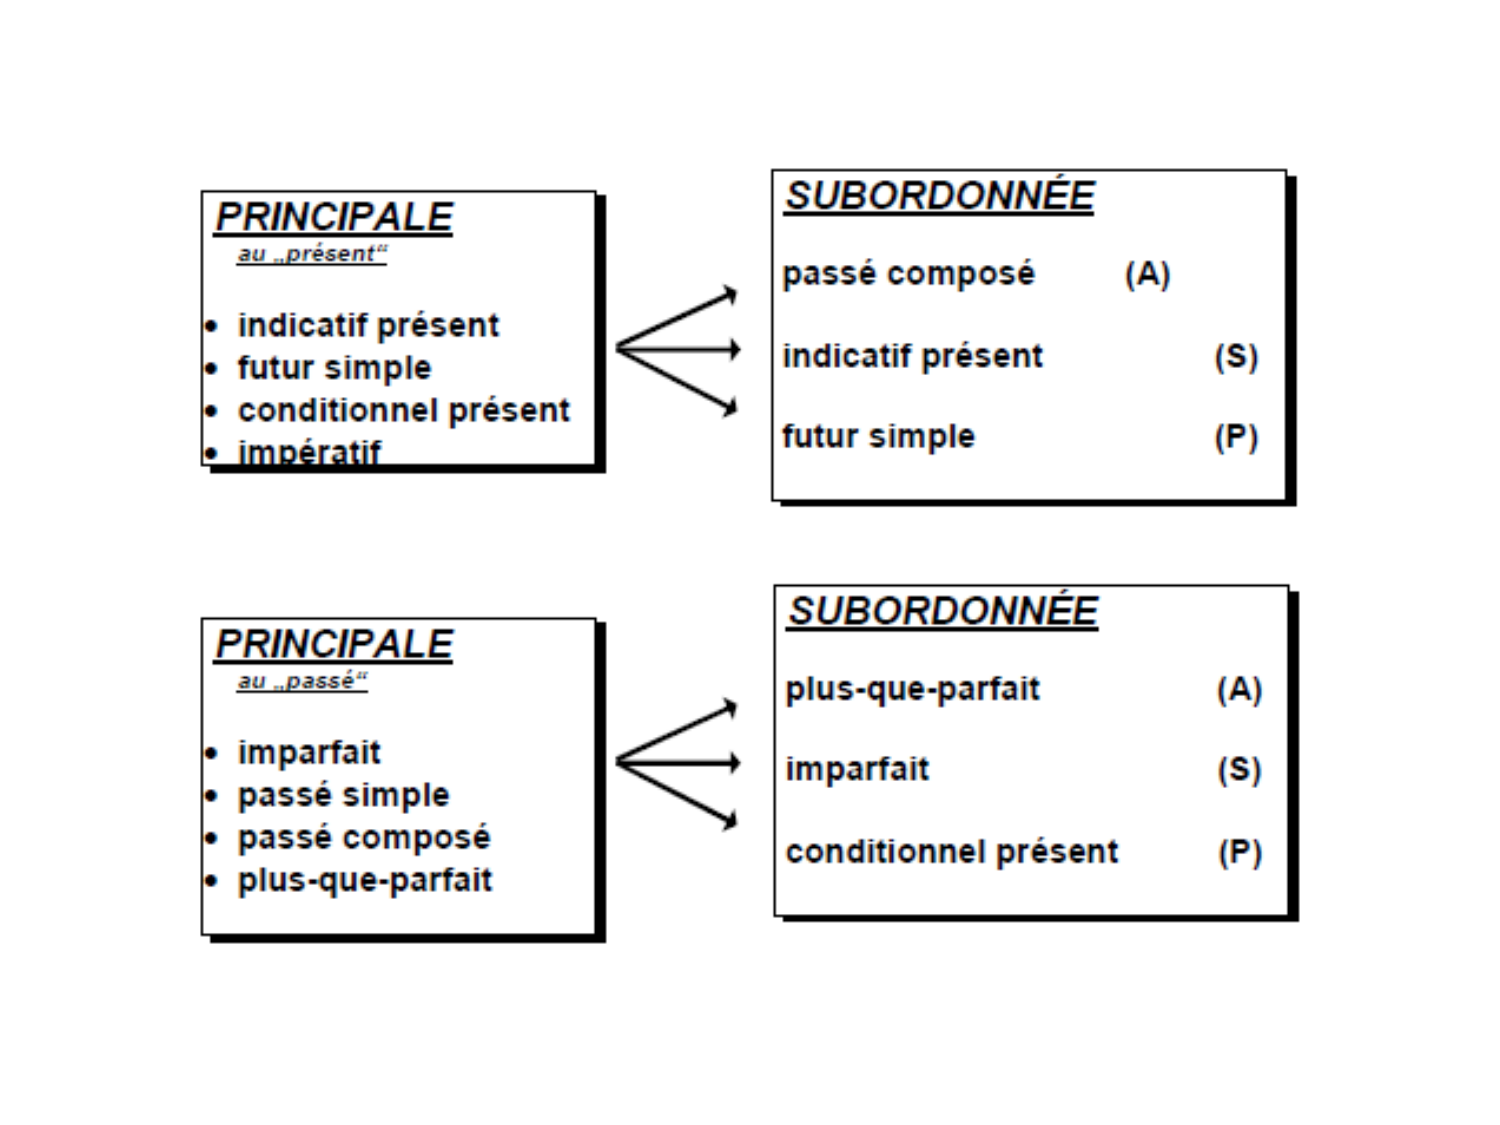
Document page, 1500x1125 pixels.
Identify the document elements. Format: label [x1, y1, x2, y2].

picture [159, 113, 1322, 965]
